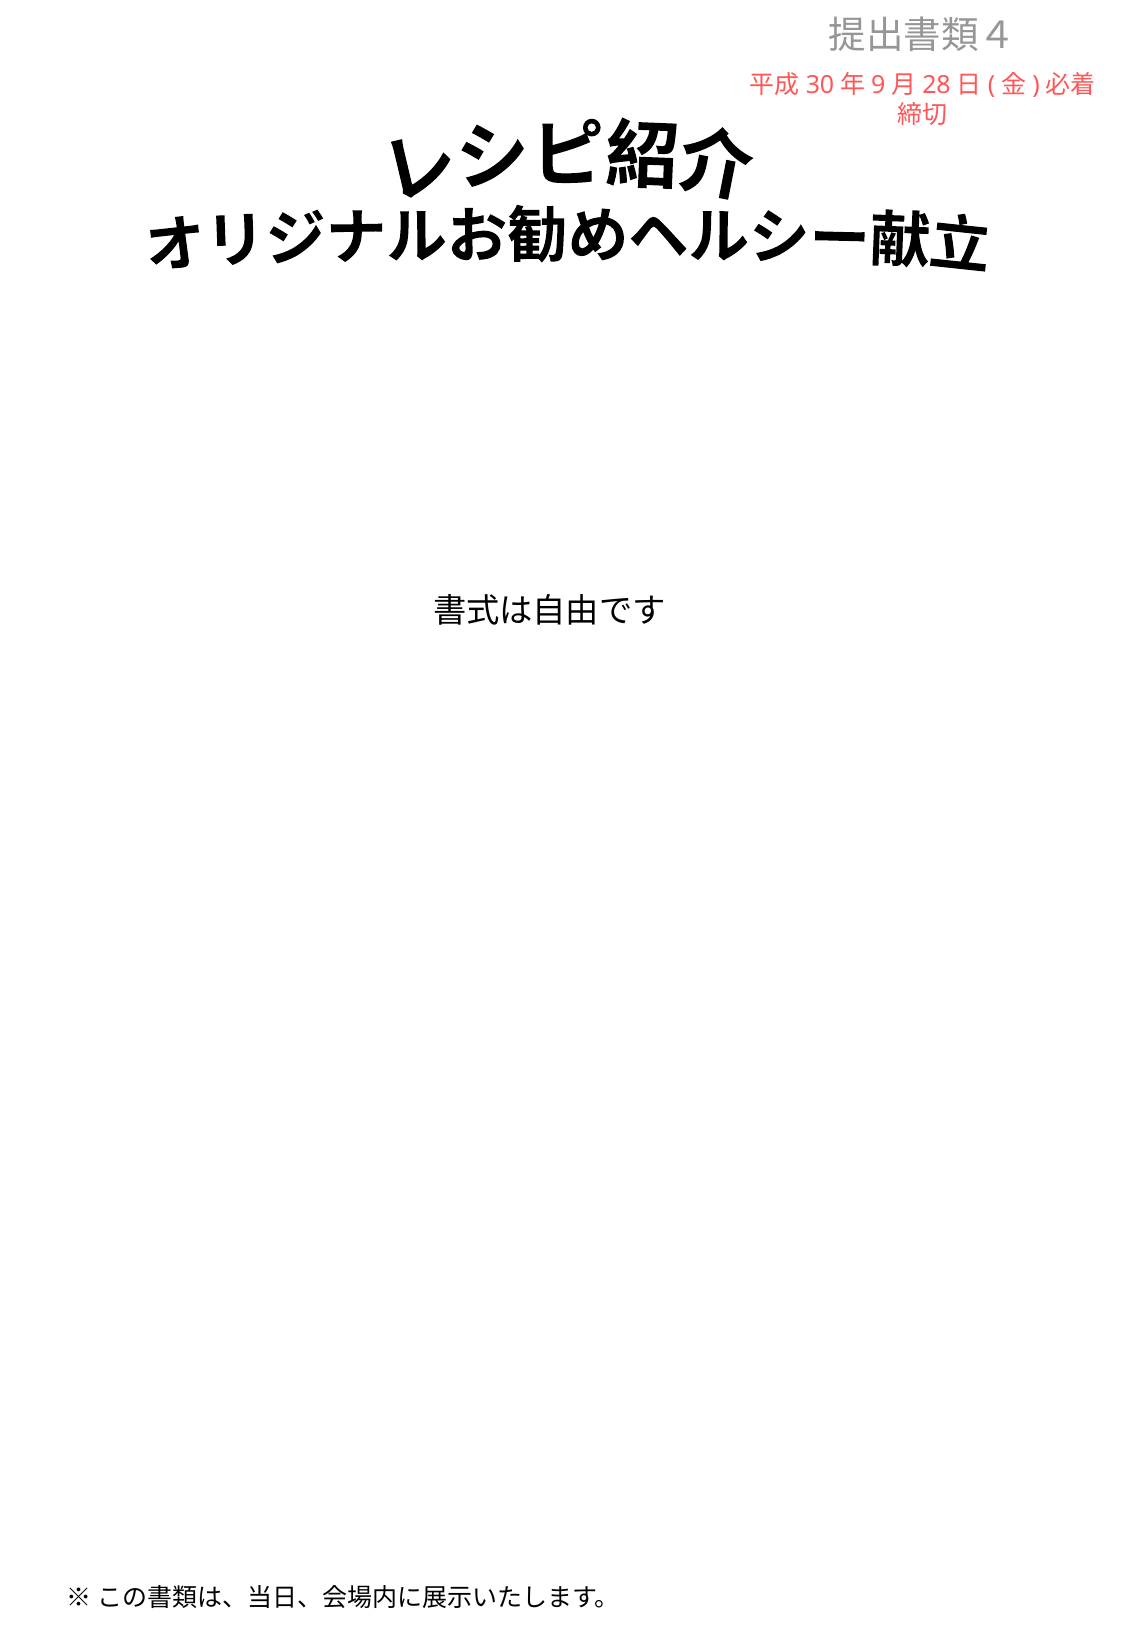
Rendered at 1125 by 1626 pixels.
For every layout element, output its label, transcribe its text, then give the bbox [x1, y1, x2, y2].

text_box 提出書類４ 平成30年9月28日(金)必着締切 [727, 9, 1118, 131]
text_box ※この書類は、当日、会場内に展示いたします。 [54, 1580, 1052, 1614]
text_box 書式は自由です [94, 588, 1005, 691]
